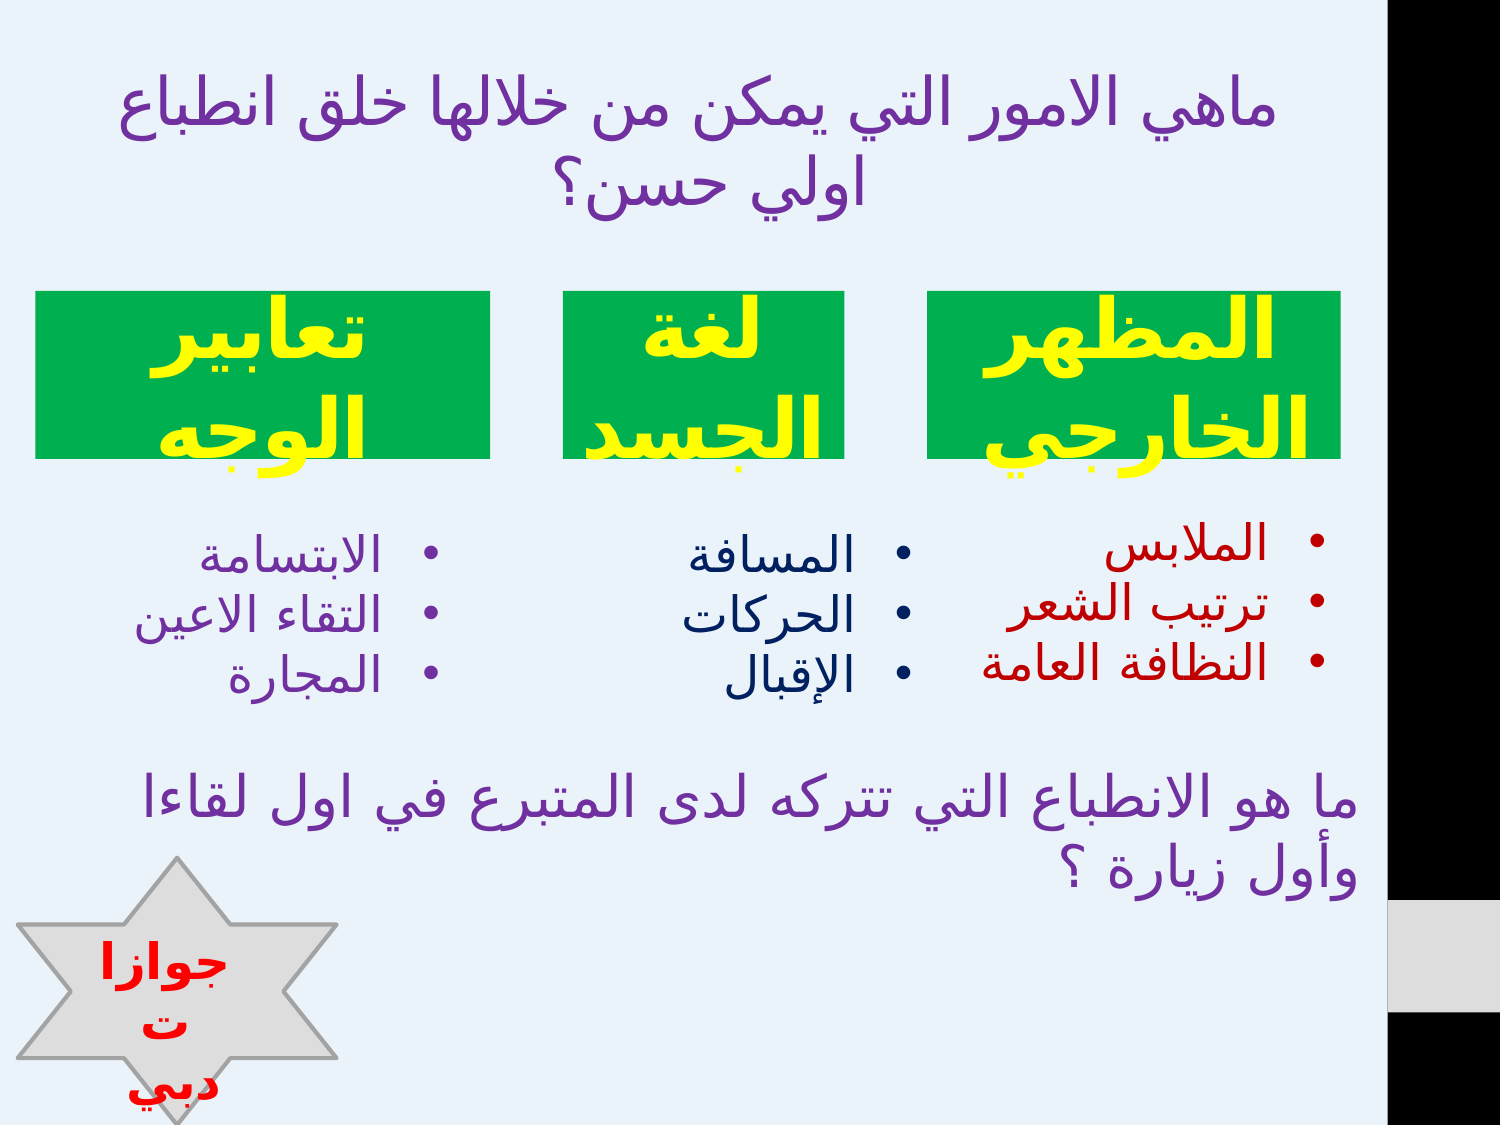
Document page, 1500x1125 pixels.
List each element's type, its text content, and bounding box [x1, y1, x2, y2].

text_box تعابير الوجه [35, 290, 491, 459]
text_box جوازات دبي [76, 922, 254, 1117]
text_box المظهر الخارجي [927, 290, 1341, 459]
text_box لغة الجسد [562, 290, 845, 459]
text_box [15, 922, 76, 1061]
text_box [123, 855, 231, 922]
text_box [254, 922, 339, 1061]
title ماهي الامور التي يمكن من خلالها خلق انطباع اولي حسن؟ [75, 45, 1325, 233]
text_box المسافة الحركات الإقبال [513, 515, 928, 710]
text_box الابتسامة التقاء الاعين المجارة [41, 515, 455, 710]
text_box [168, 1117, 187, 1125]
text_box الملابس ترتيب الشعر النظافة العامة [927, 503, 1341, 699]
text_box ما هو الانطباع التي تتركه لدى المتبرع في اول لقاءا وأول زيارة ؟ [0, 751, 1376, 907]
